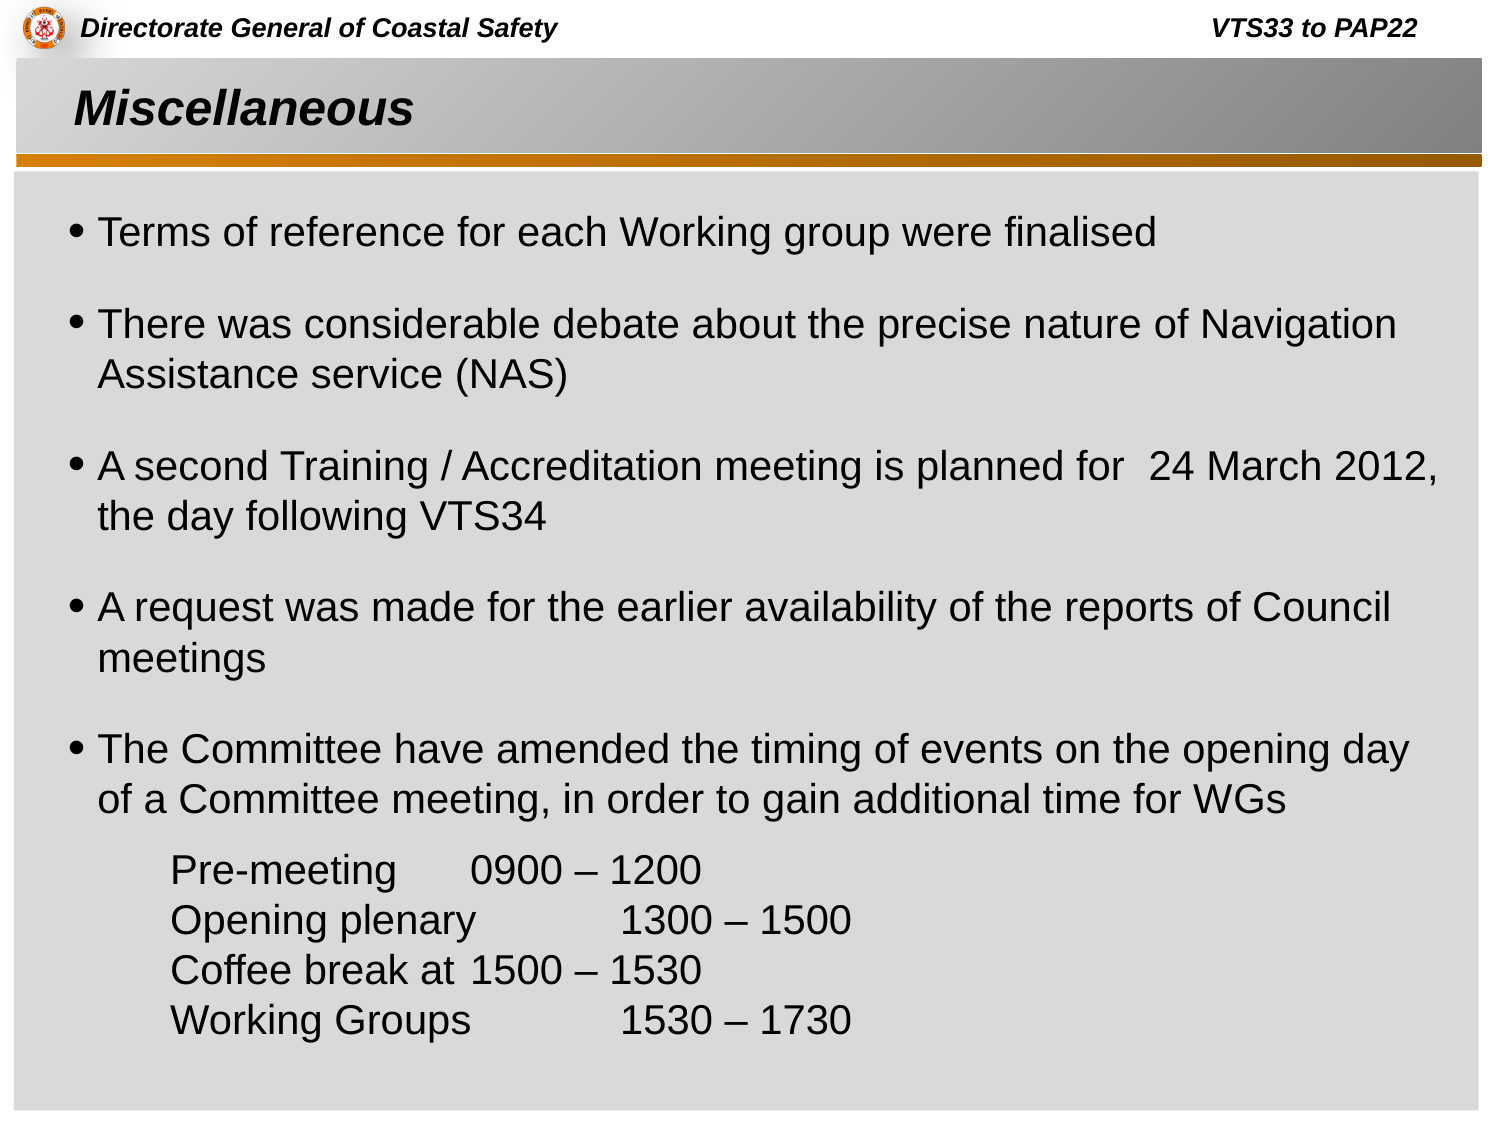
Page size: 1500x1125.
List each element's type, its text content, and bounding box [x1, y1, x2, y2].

title Miscellaneous [16, 58, 1482, 153]
text_box Terms of reference for each Working group were finalised There was considerable debate about the precise nature of Navigation Assistance service (NAS) A second Training / Accreditation meeting is planned for 24 March 2012, the day following VTS34 A request was made for the earlier availability of the reports of Council meetings The Committee have amended the timing of events on the opening day of a Committee meeting, in order to gain additional time for WGs Pre-meeting 0900 – 1200 Opening plenary 1300 – 1500 Coffee break at 1500 – 1530 Working Groups 1530 – 1730 [53, 197, 1459, 1051]
picture [23, 6, 65, 49]
